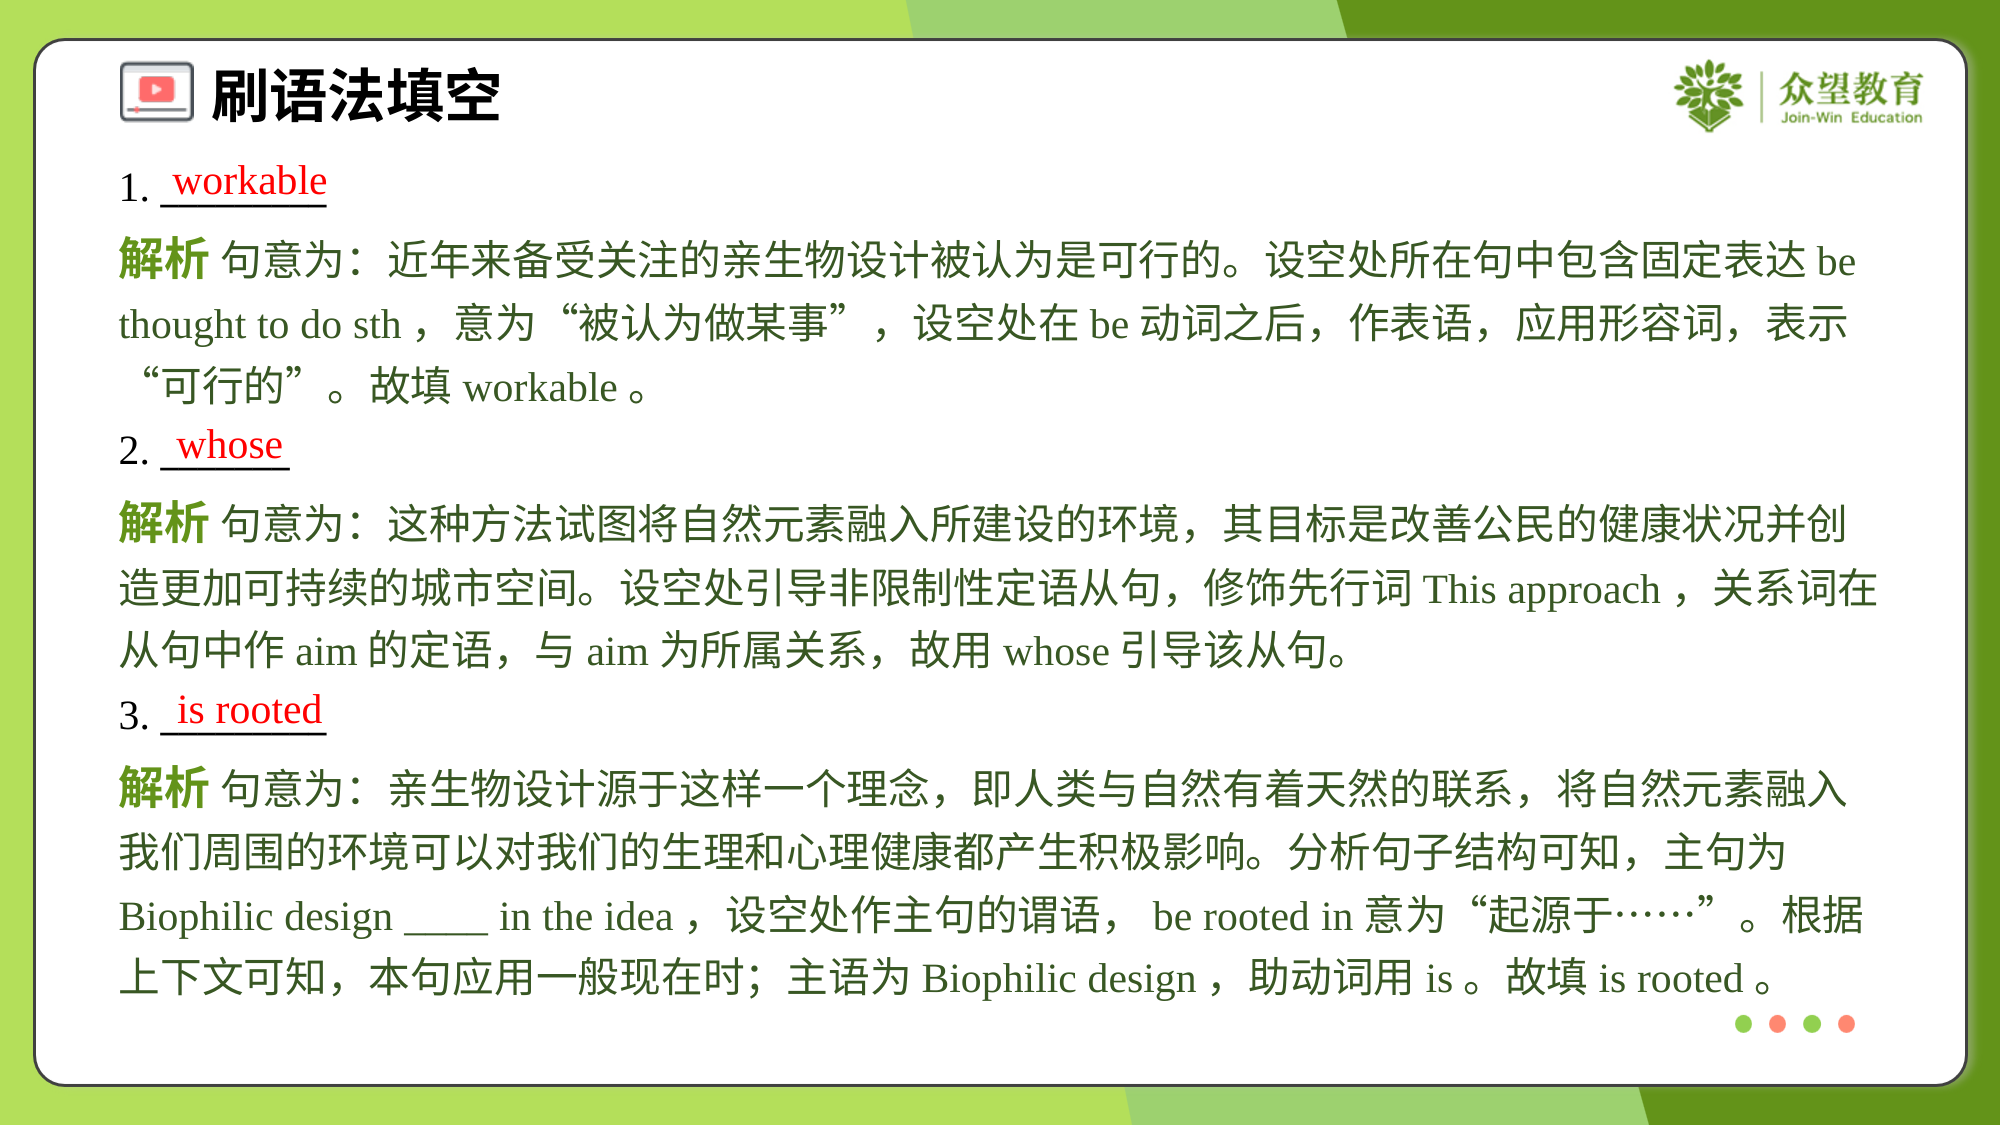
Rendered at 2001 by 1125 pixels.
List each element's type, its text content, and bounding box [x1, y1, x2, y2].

text_box 解析 句意为：这种方法试图将自然元素融入所建设的环境，其目标是改善公民的健康状况并创造更加可持续的城市空间。设空处引导非限制性定语从句，修饰先行词This approach，关系词在从句中作aim的定语，与aim为所属关系，故用whose引导该从句。 [118, 480, 1883, 670]
picture [0, 0, 2000, 1125]
text_box 3. _________ [118, 675, 1883, 733]
text_box workable [167, 140, 333, 199]
text_box 解析 句意为：近年来备受关注的亲生物设计被认为是可行的。设空处所在句中包含固定表达be thought to do sth，意为“被认为做某事”，设空处在be动词之后，作表语，应用形容词，表示“可行的”。故填workable。 [118, 215, 1883, 405]
text_box whose [172, 404, 288, 463]
text_box 2. _______ [118, 410, 1883, 468]
text_box is rooted [167, 669, 332, 727]
text_box 1. _________ [118, 146, 1883, 204]
text_box 解析 句意为：亲生物设计源于这样一个理念，即人类与自然有着天然的联系，将自然元素融入我们周围的环境可以对我们的生理和心理健康都产生积极影响。分析句子结构可知，主句为Biophilic design ____ in the idea，设空处作主句的谓语，be rooted in意为“起源于……”。根据上下文可知，本句应用一般现在时；主语为Biophilic design，助动词用is。故填is rooted。 [118, 745, 1883, 996]
